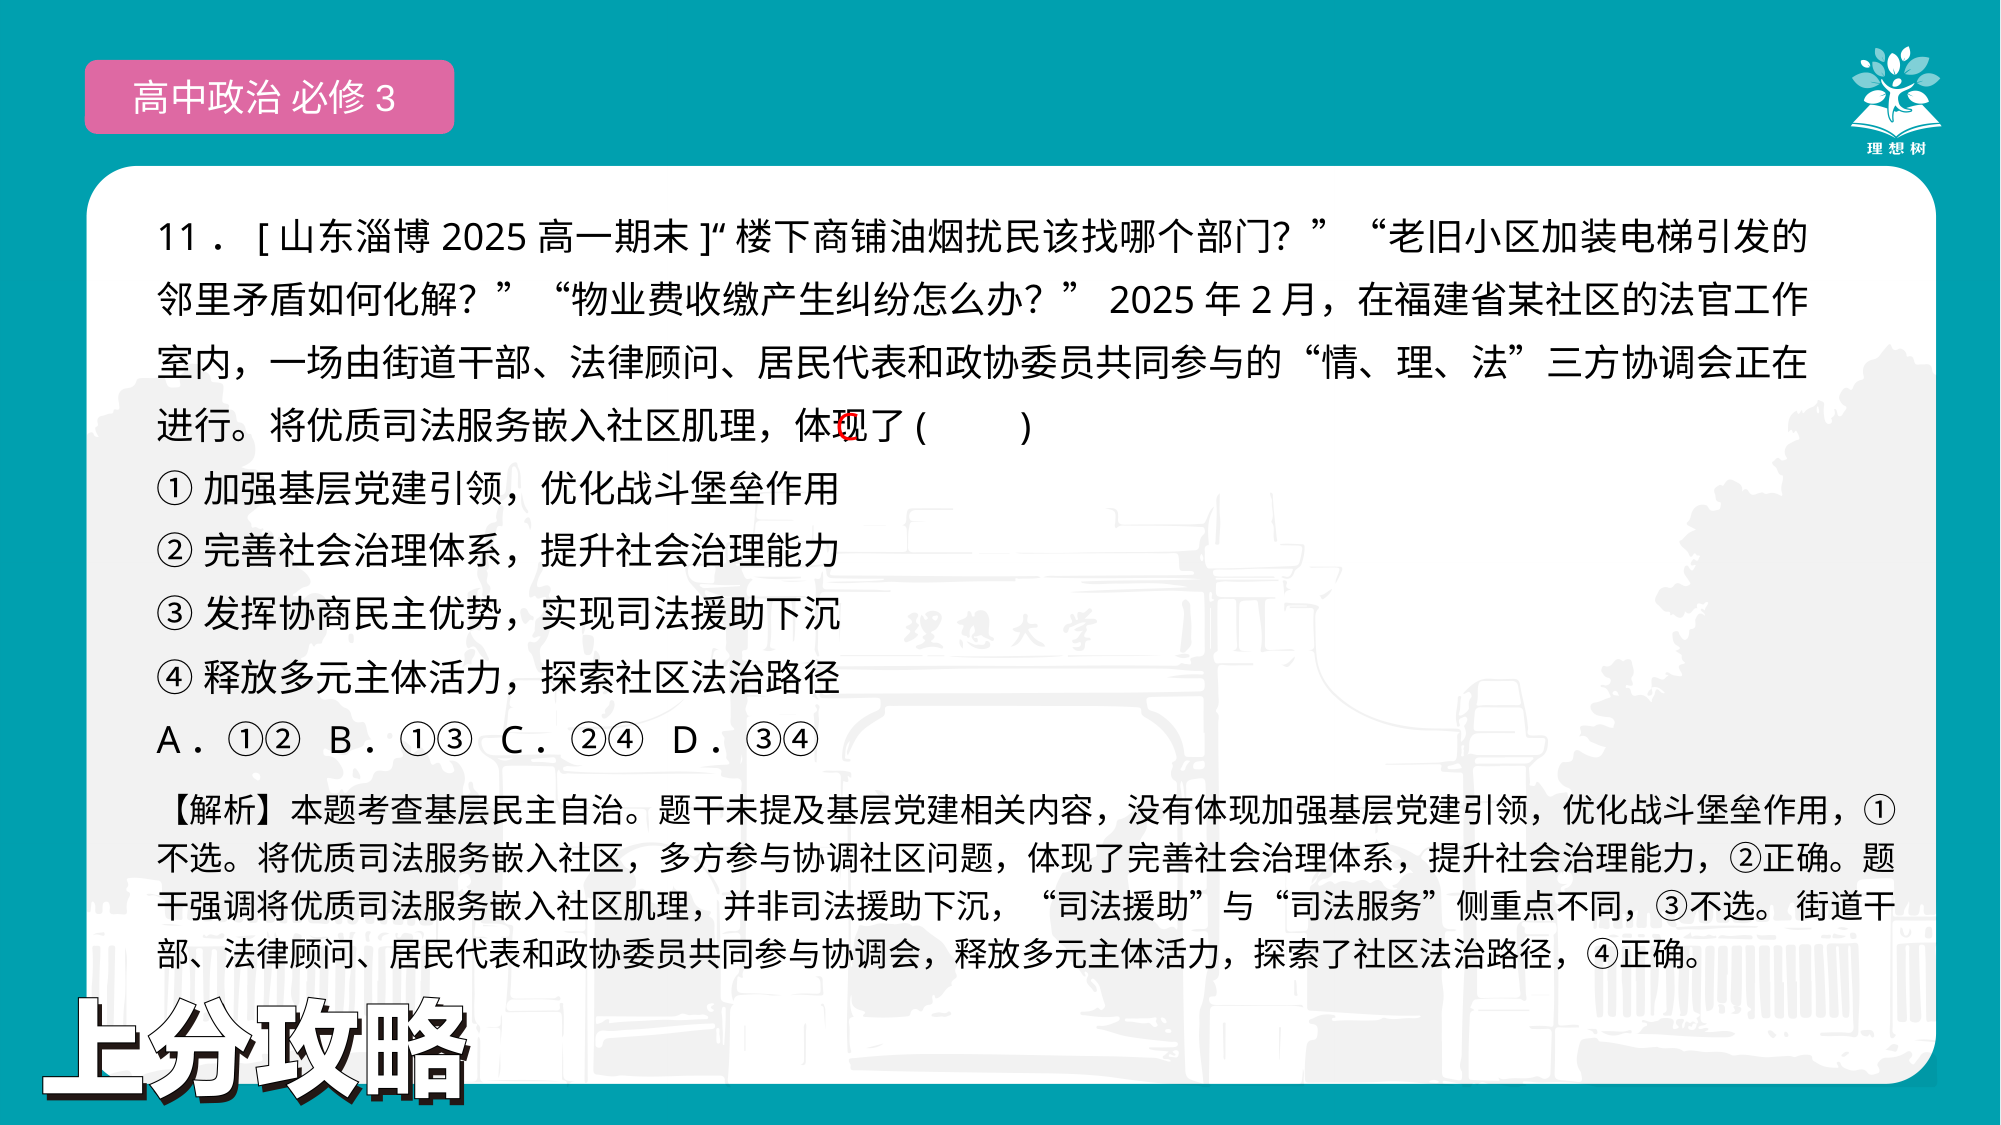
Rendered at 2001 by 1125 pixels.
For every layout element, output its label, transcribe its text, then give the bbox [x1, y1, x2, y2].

text_box 【解析】本题考查基层民主自治。题干未提及基层党建相关内容，没有体现加强基层党建引领，优化战斗堡垒作用，①不选。将优质司法服务嵌入社区，多方参与协调社区问题，体现了完善社会治理体系，提升社会治理能力，②正确。题干强调将优质司法服务嵌入社区肌理，并非司法援助下沉，“司法援助”与“司法服务”侧重点不同，③不选。 街道干部、法律顾问、居民代表和政协委员共同参与协调会，释放多元主体活力，探索了社区法治路径，④正确。 [141, 774, 1912, 981]
text_box 11．[山东淄博2025高一期末]“楼下商铺油烟扰民该找哪个部门？”“老旧小区加装电梯引发的邻里矛盾如何化解？”“物业费收缴产生纠纷怎么办？”2025年2月，在福建省某社区的法官工作室内，一场由街道干部、法律顾问、居民代表和政协委员共同参与的“情、理、法”三方协调会正在进行。将优质司法服务嵌入社区肌理，体现了( ) ①加强基层党建引领，优化战斗堡垒作用 ②完善社会治理体系，提升社会治理能力 ③发挥协商民主优势，实现司法援助下沉 ④释放多元主体活力，探索社区法治路径 A．①② B．①③ C．②④ D．③④ [141, 187, 1824, 769]
picture [0, 0, 2001, 1125]
text_box 高中政治 必修3 [83, 58, 456, 135]
text_box C [820, 373, 931, 456]
